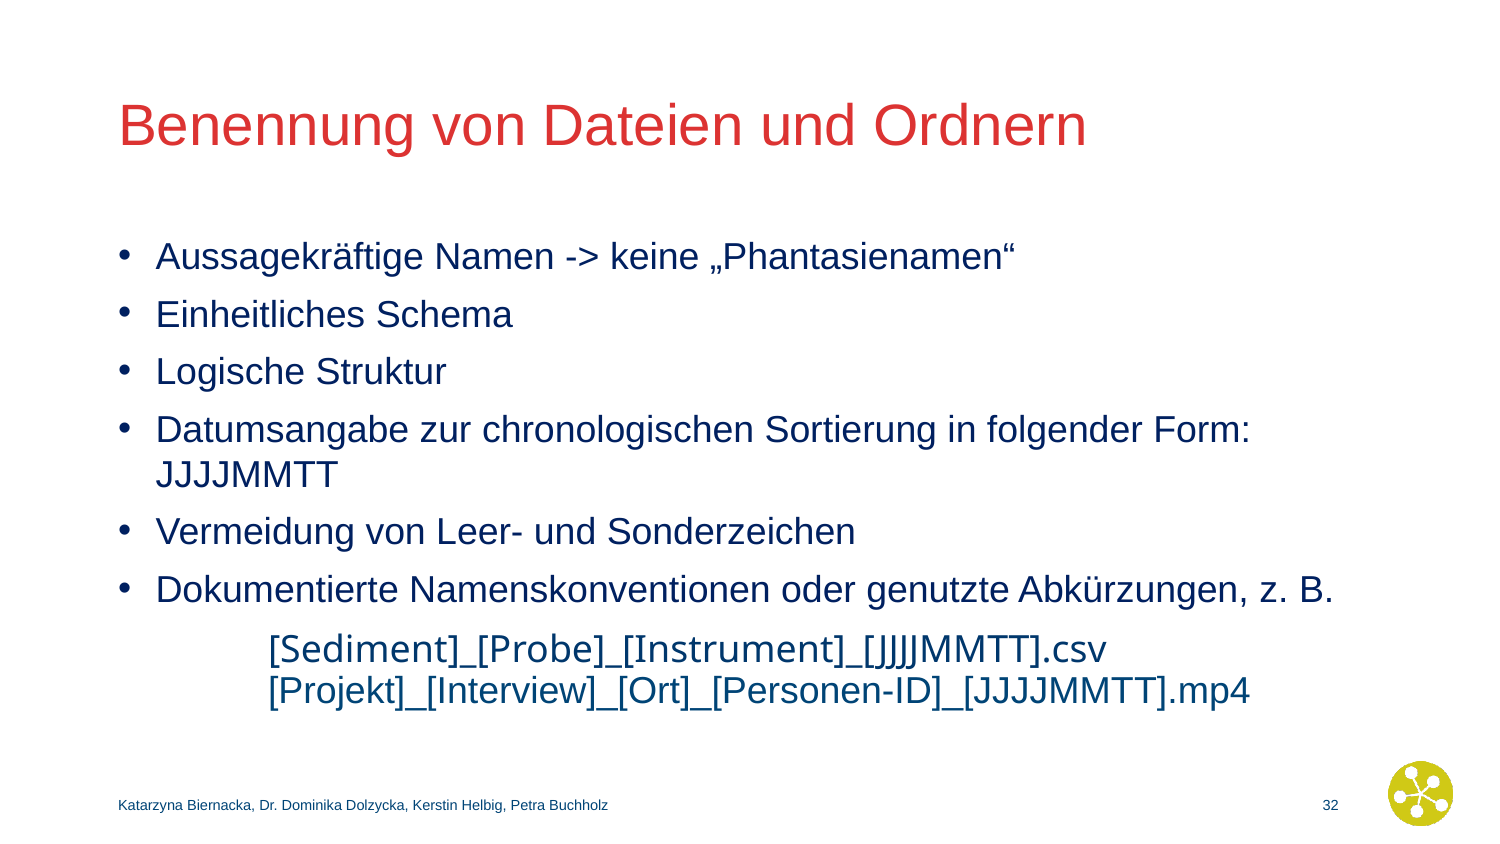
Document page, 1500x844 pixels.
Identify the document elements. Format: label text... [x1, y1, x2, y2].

list Aussagekräftige Namen -> keine „Phantasienamen“ Einheitliches Schema Logische Struktur Datumsangabe zur chronologischen Sortierung in folgender Form: JJJJMMTT Vermeidung von Leer- und Sonderzeichen Dokumentierte Namenskonventionen oder genutzte Abkürzungen, z. B. [Sediment]_[Probe]_[Instrument]_[JJJJMMTT].csv [Projekt]_[Interview]_[Ort]_[Personen-ID]_[JJJJMMTT].mp4 [103, 224, 1397, 767]
picture [1388, 761, 1453, 826]
slide_number 31 [1016, 782, 1354, 827]
title Benennung von Dateien und Ordnern [103, 44, 1397, 208]
footer Katarzyna Biernacka, Dr. Dominika Dolzycka, Kerstin Helbig, Petra Buchholz [103, 782, 742, 827]
